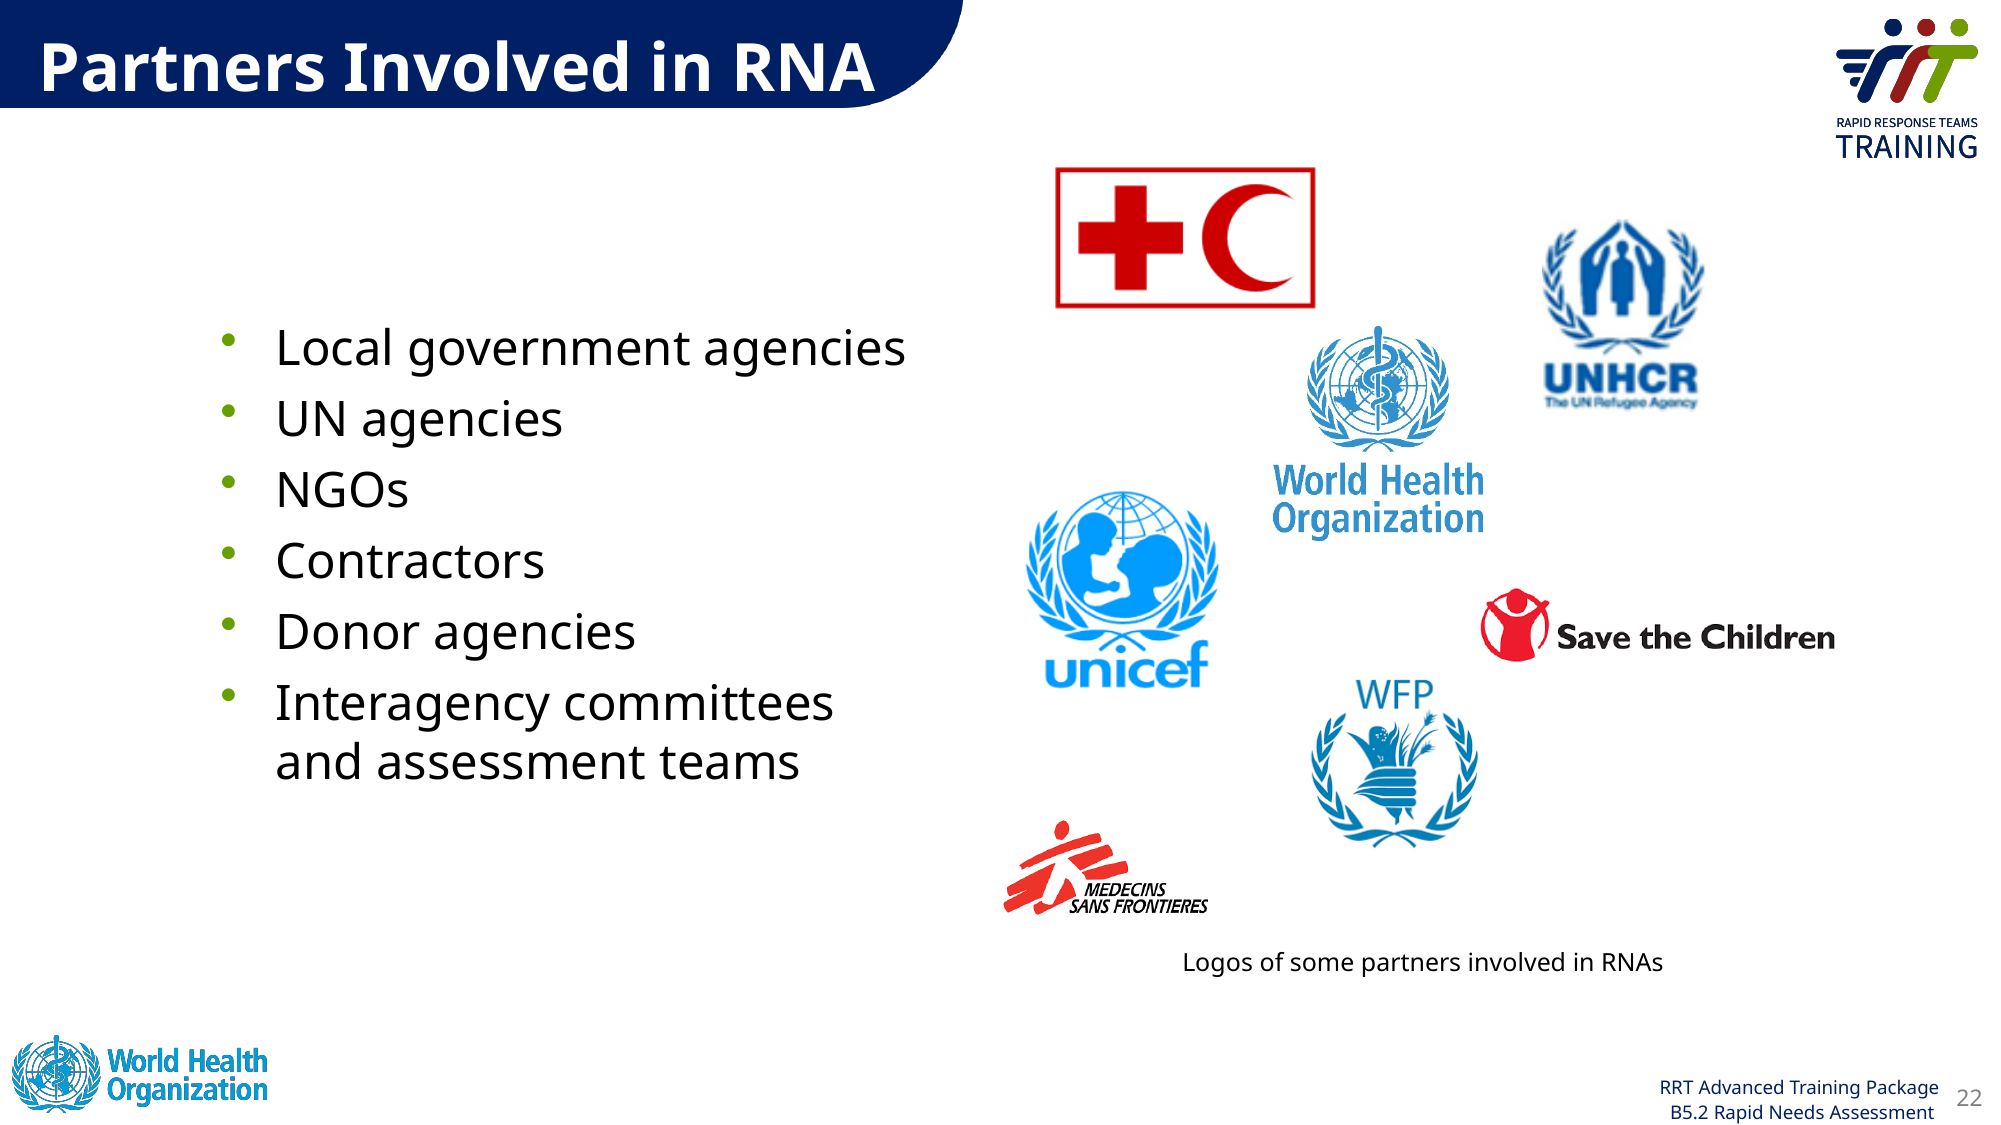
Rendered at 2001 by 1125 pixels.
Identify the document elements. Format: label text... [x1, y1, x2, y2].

picture [1835, 19, 1978, 167]
text_box Partners Involved in RNA [31, 7, 905, 132]
picture [24, 1054, 36, 1087]
picture [12, 1083, 48, 1113]
picture [71, 1053, 90, 1091]
picture [50, 1108, 62, 1113]
picture [1464, 584, 1848, 663]
picture [40, 1062, 47, 1070]
picture [1273, 326, 1484, 541]
picture [1541, 219, 1707, 412]
picture [982, 489, 1541, 854]
picture [59, 1035, 267, 1113]
text_box Local government agencies UN agencies NGOs Contractors Donor agencies Interagency committees and assessment teams [213, 309, 919, 816]
picture [22, 1062, 26, 1077]
picture [0, 0, 964, 108]
text_box Logos of some partners involved in RNAs [1059, 938, 1787, 984]
picture [1047, 159, 1324, 318]
picture [1003, 819, 1209, 915]
picture [12, 1035, 54, 1068]
picture [34, 1054, 43, 1078]
picture [36, 1088, 78, 1105]
picture [30, 1083, 37, 1091]
picture [46, 1056, 54, 1062]
